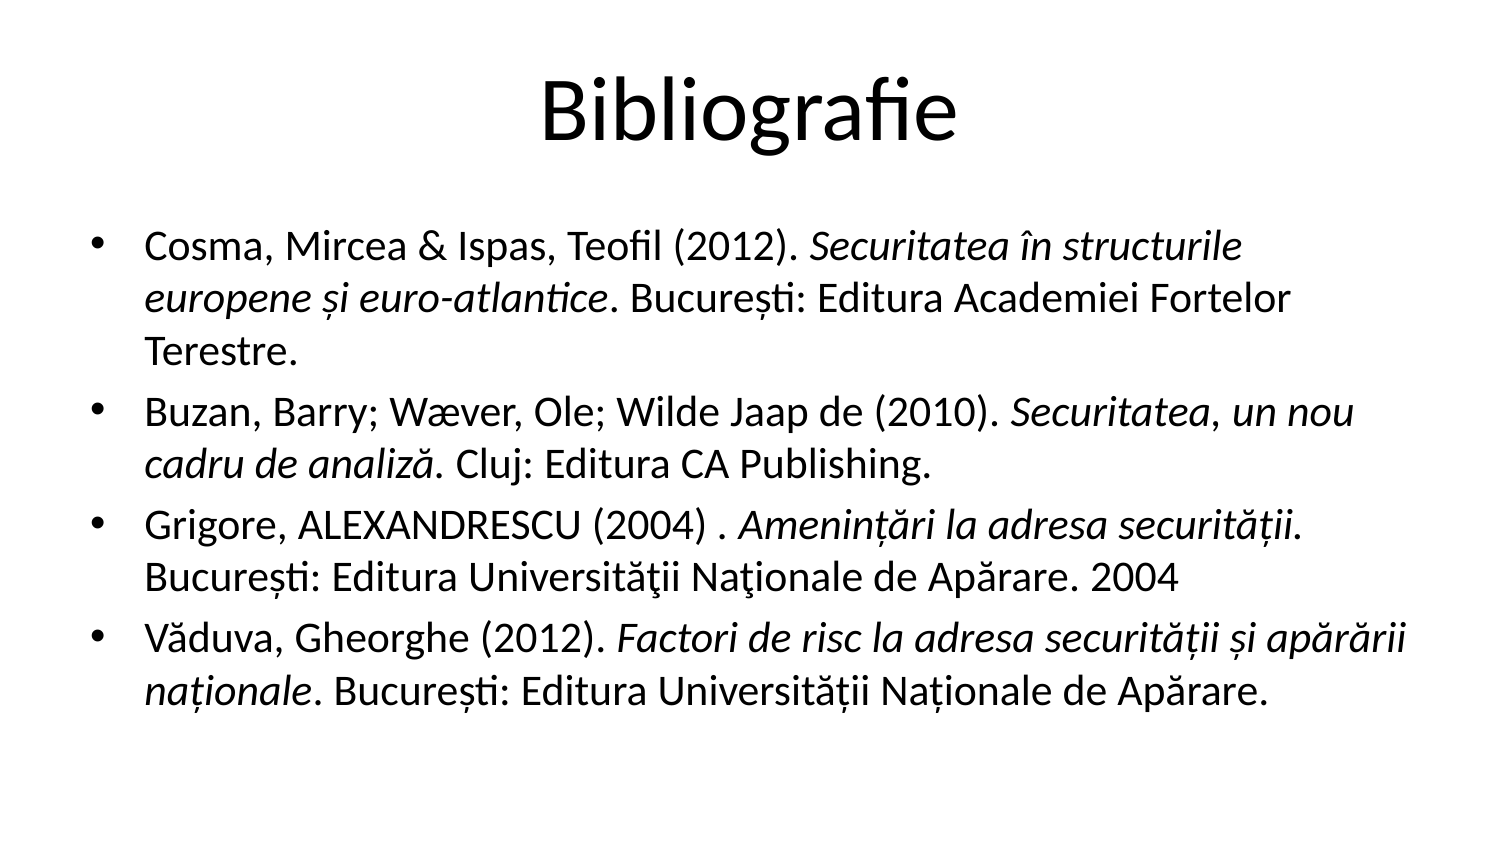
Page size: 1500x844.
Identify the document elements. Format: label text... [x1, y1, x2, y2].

list Cosma, Mircea & Ispas, Teofil (2012). Securitatea în structurile europene şi euro-atlantice. București: Editura Academiei Fortelor Terestre. Buzan, Barry; Wæver, Ole; Wilde Jaap de (2010). Securitatea, un nou cadru de analiză. Cluj: Editura CA Publishing. Grigore, ALEXANDRESCU (2004) . Ameninţări la adresa securităţii. București: Editura Universităţii Naţionale de Apărare. 2004 Văduva, Gheorghe (2012). Factori de risc la adresa securităţii şi apărării naţionale. București: Editura Universităţii Naţionale de Apărare. [75, 209, 1425, 767]
title Bibliografie [75, 33, 1425, 175]
